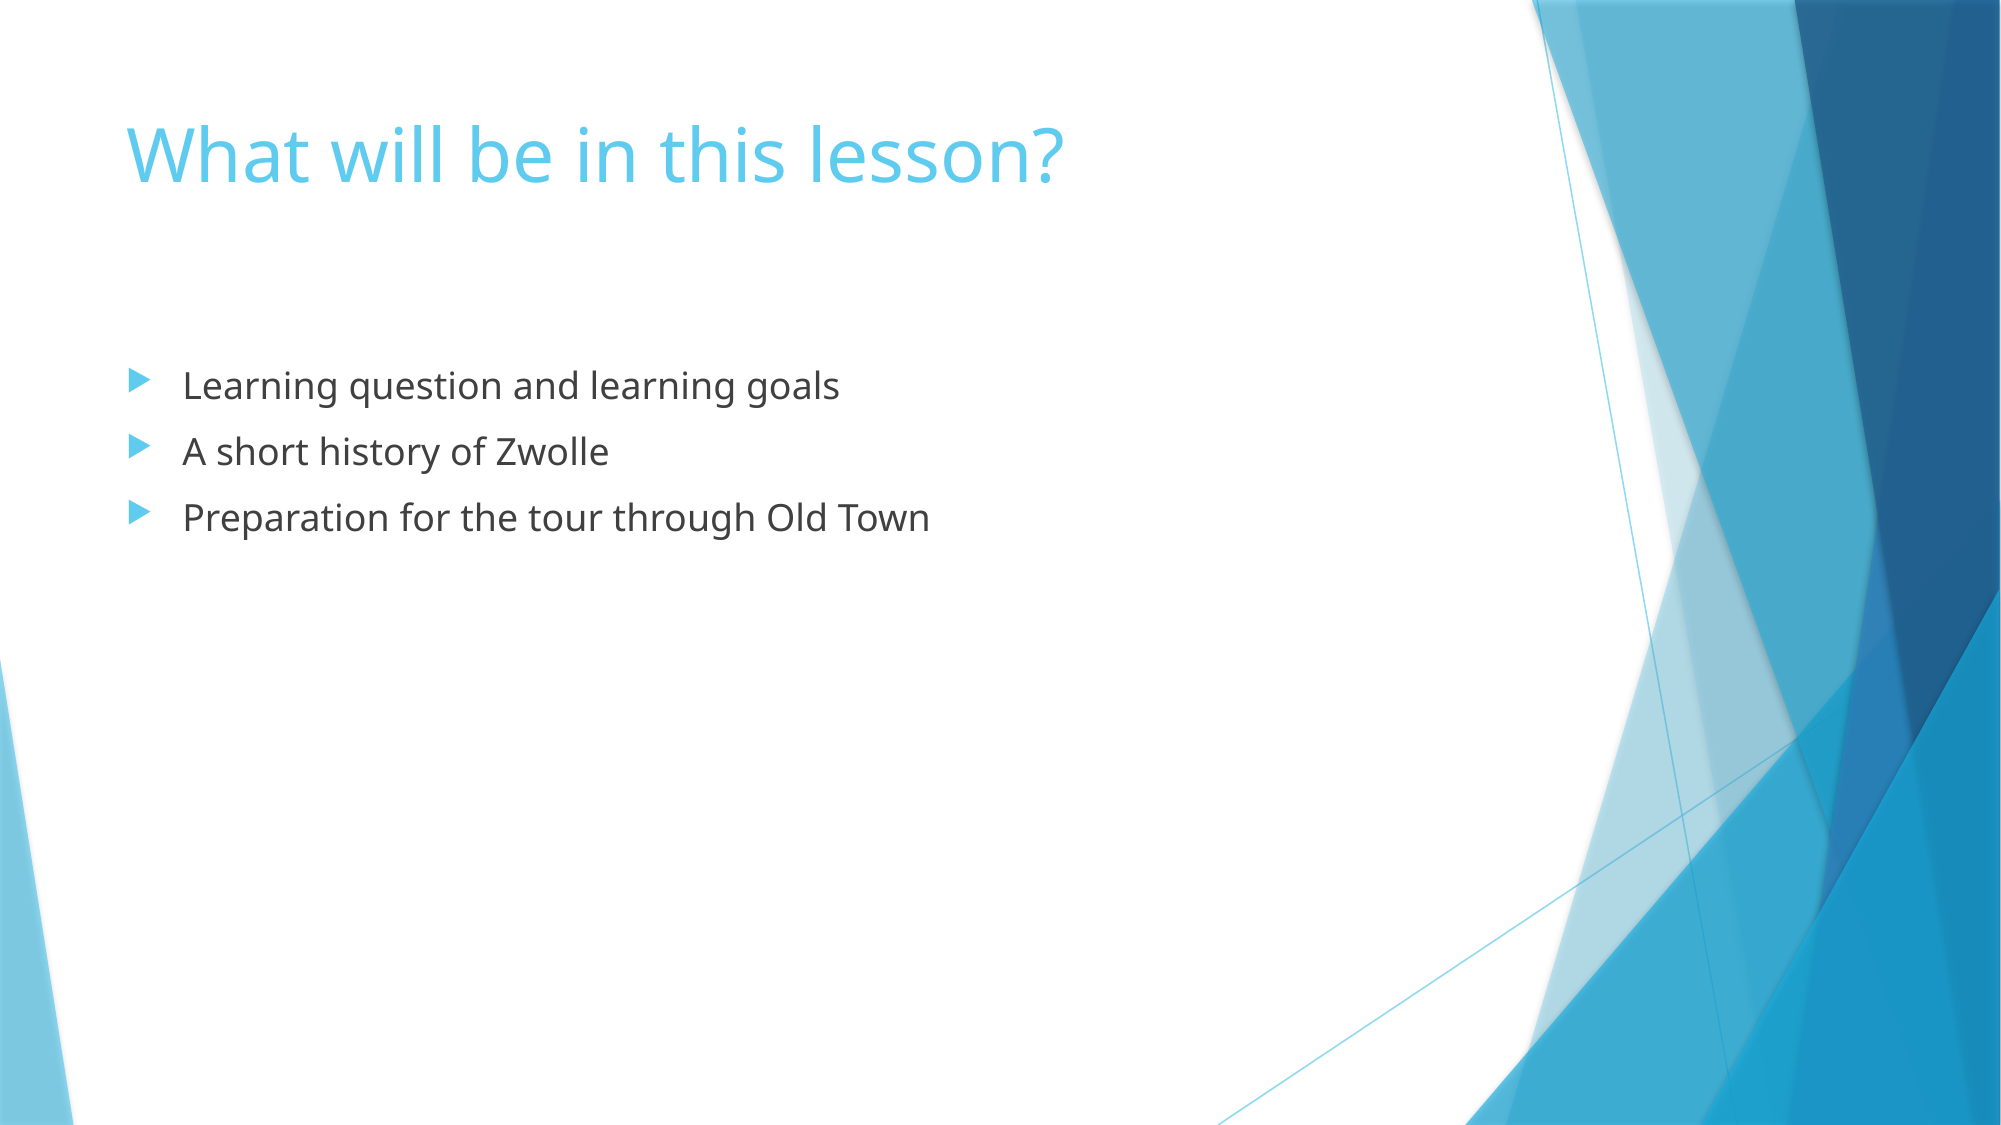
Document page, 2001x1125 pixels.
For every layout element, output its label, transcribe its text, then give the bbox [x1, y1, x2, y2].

title What will be in this lesson? [111, 99, 1522, 317]
list Learning question and learning goals A short history of Zwolle Preparation for the tour through Old Town [111, 354, 1522, 992]
